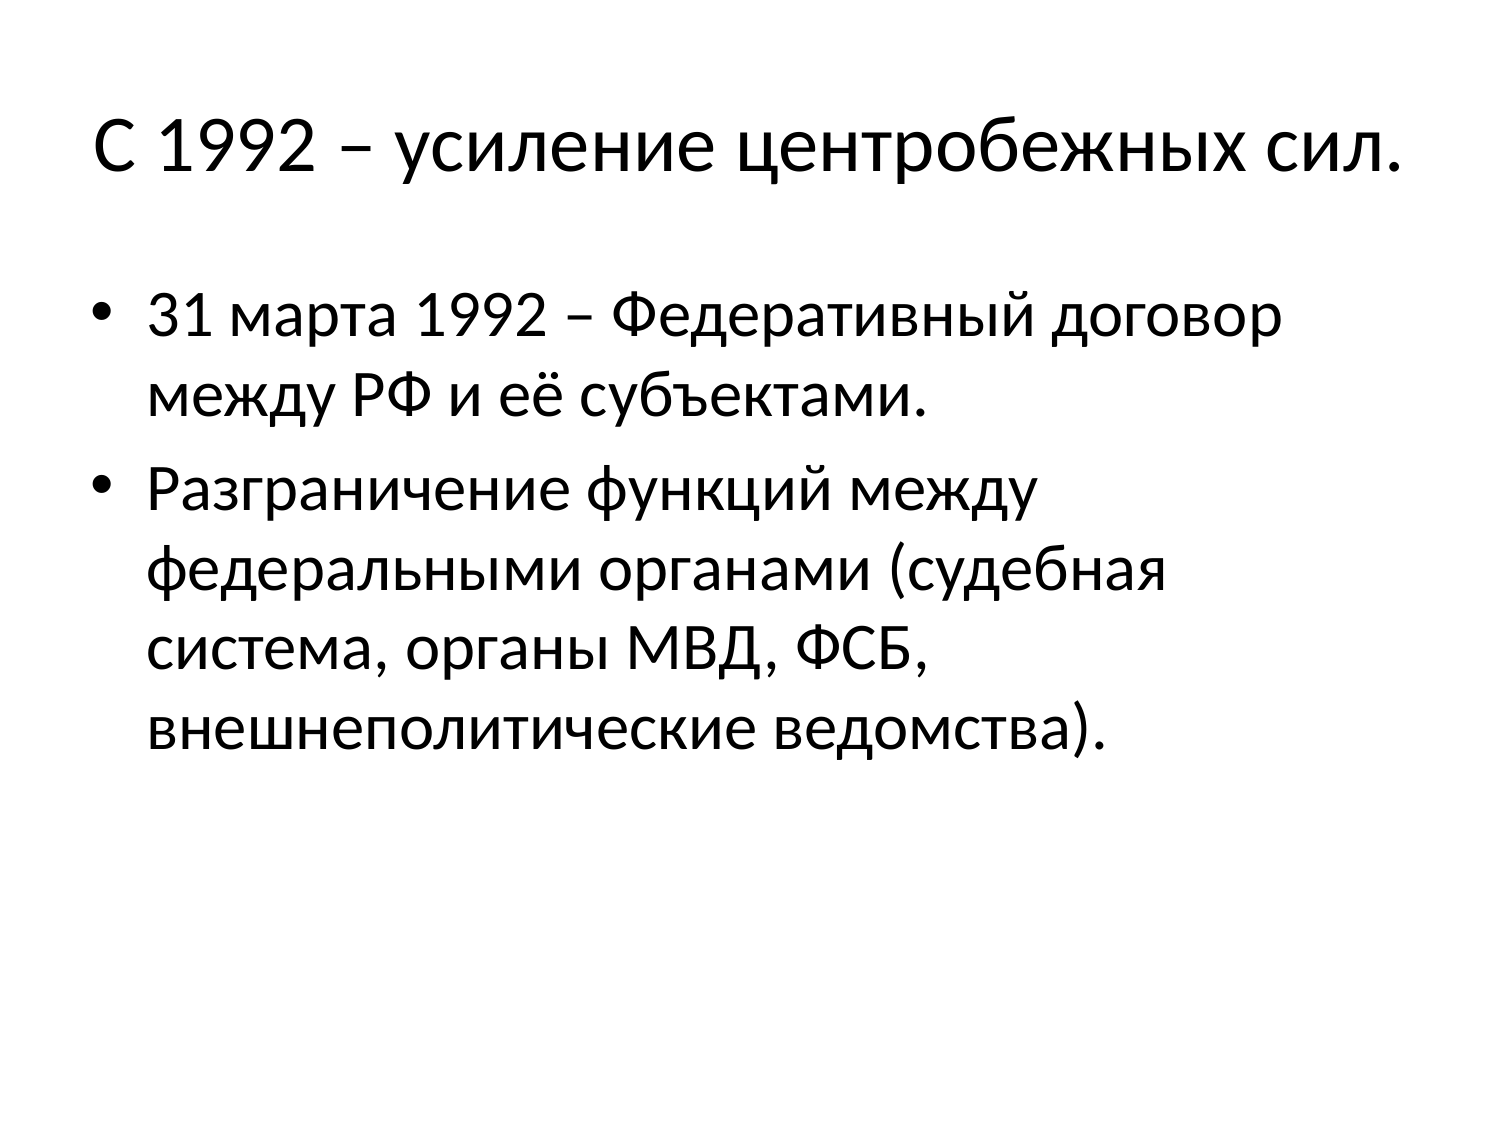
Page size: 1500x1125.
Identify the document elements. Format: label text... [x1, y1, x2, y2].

title С 1992 – усиление центробежных сил. [75, 45, 1425, 233]
list 31 марта 1992 – Федеративный договор между РФ и её субъектами. Разграничение функций между федеральными органами (судебная система, органы МВД, ФСБ, внешнеполитические ведомства). [75, 262, 1425, 1005]
